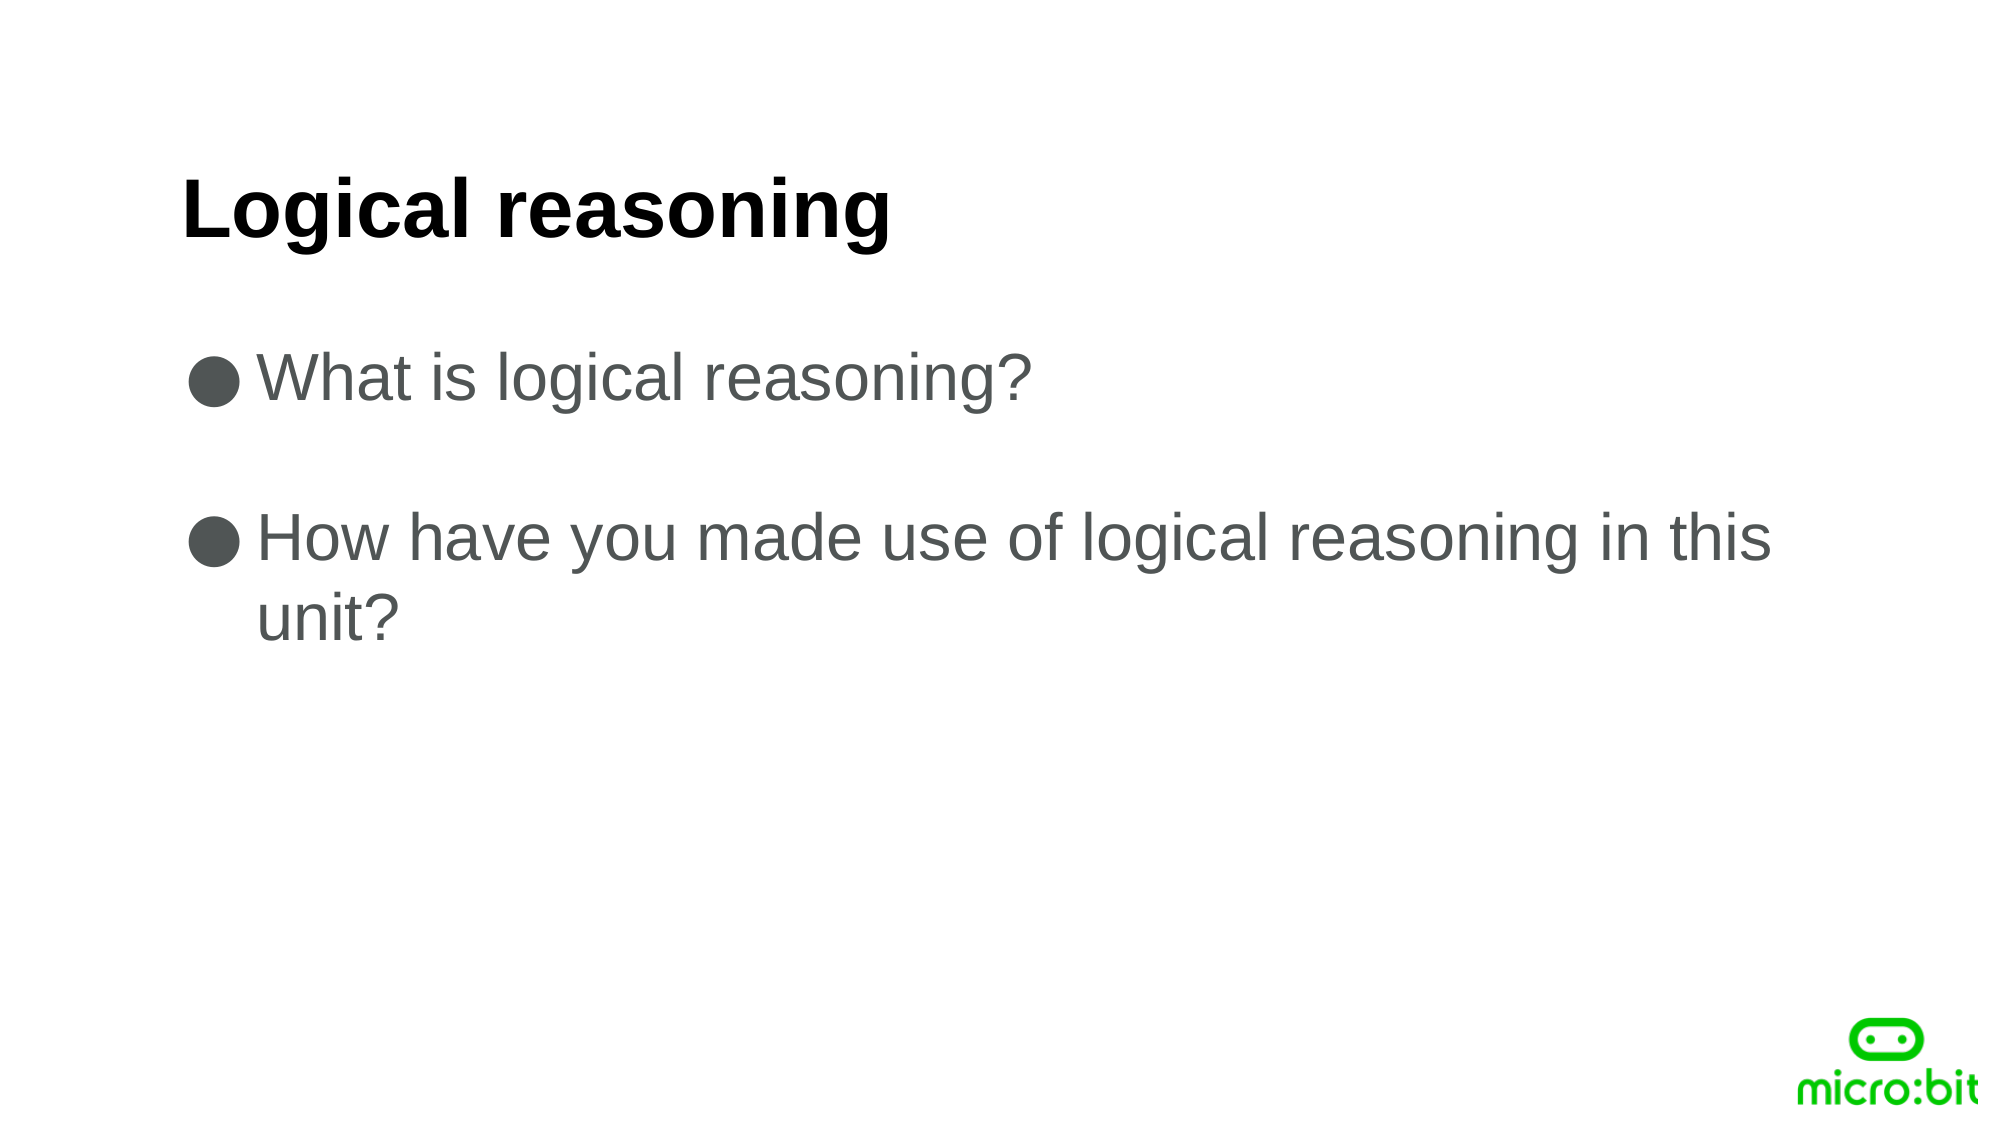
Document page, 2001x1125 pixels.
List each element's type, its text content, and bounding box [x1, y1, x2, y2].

text_box Logical reasoning What is logical reasoning? How have you made use of logical reasoning in this unit? [166, 60, 1918, 884]
picture [1797, 1017, 1978, 1106]
